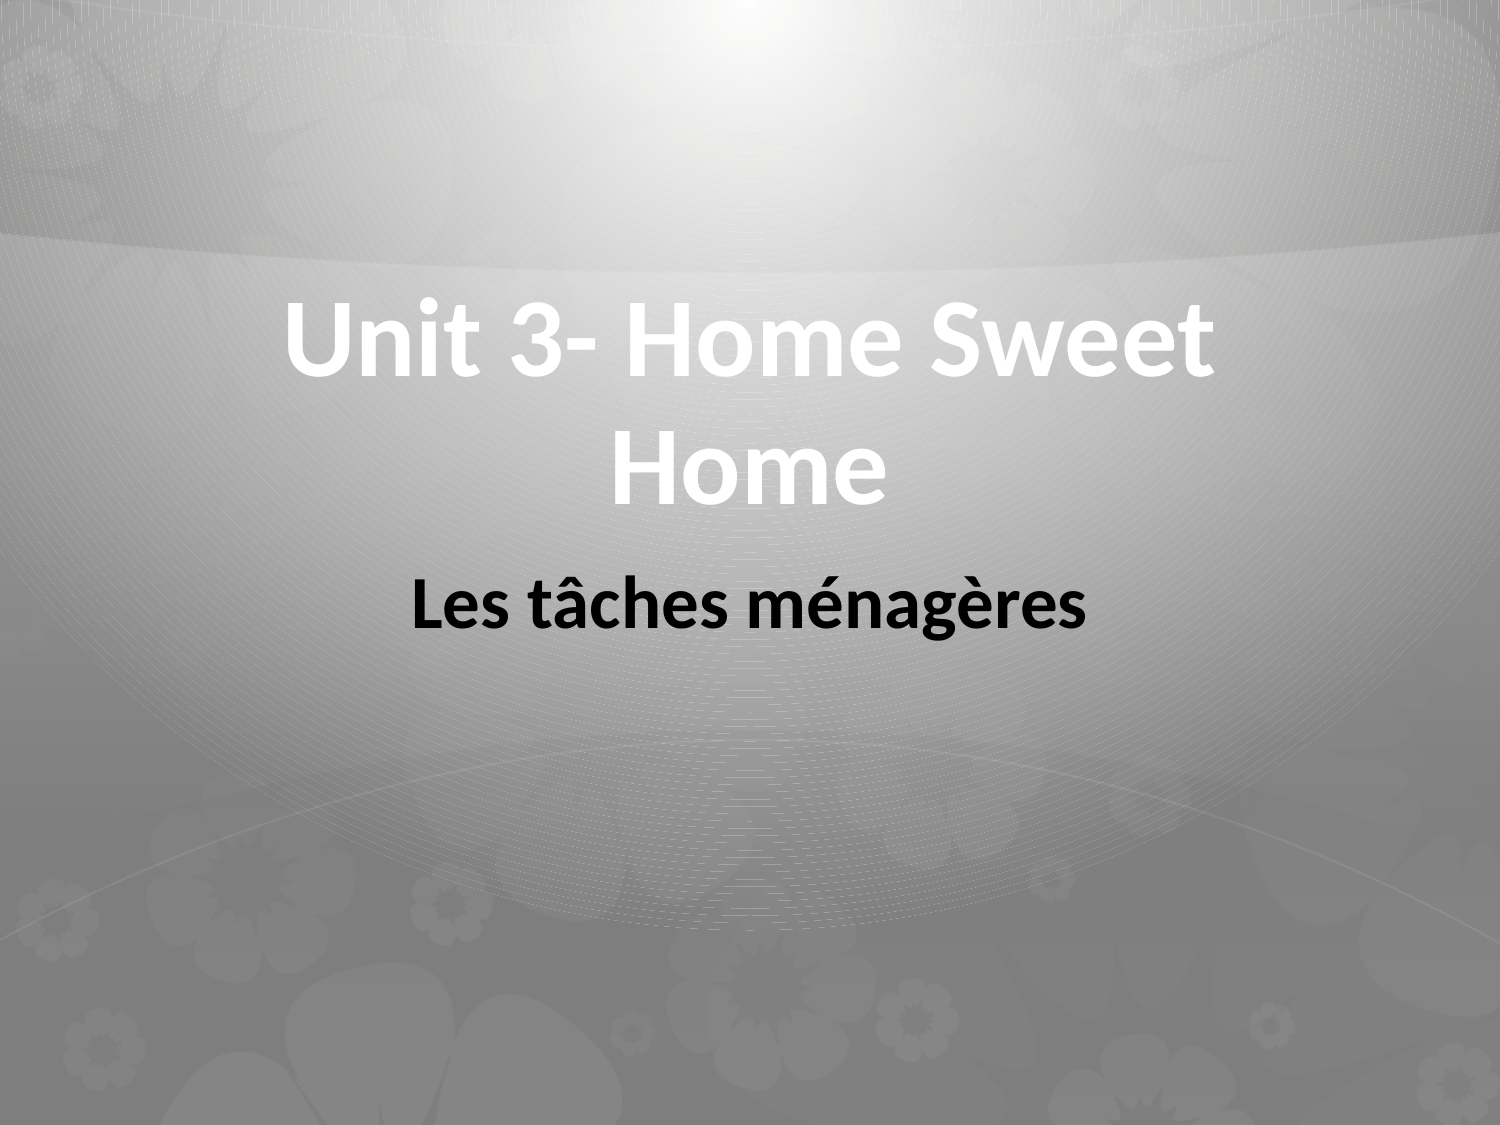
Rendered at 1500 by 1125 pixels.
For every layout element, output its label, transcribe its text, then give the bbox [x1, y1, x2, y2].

picture [0, 0, 1500, 1125]
title Unit 3- Home Sweet Home [127, 261, 1372, 537]
subtitle Les tâches ménagères [127, 537, 1372, 825]
